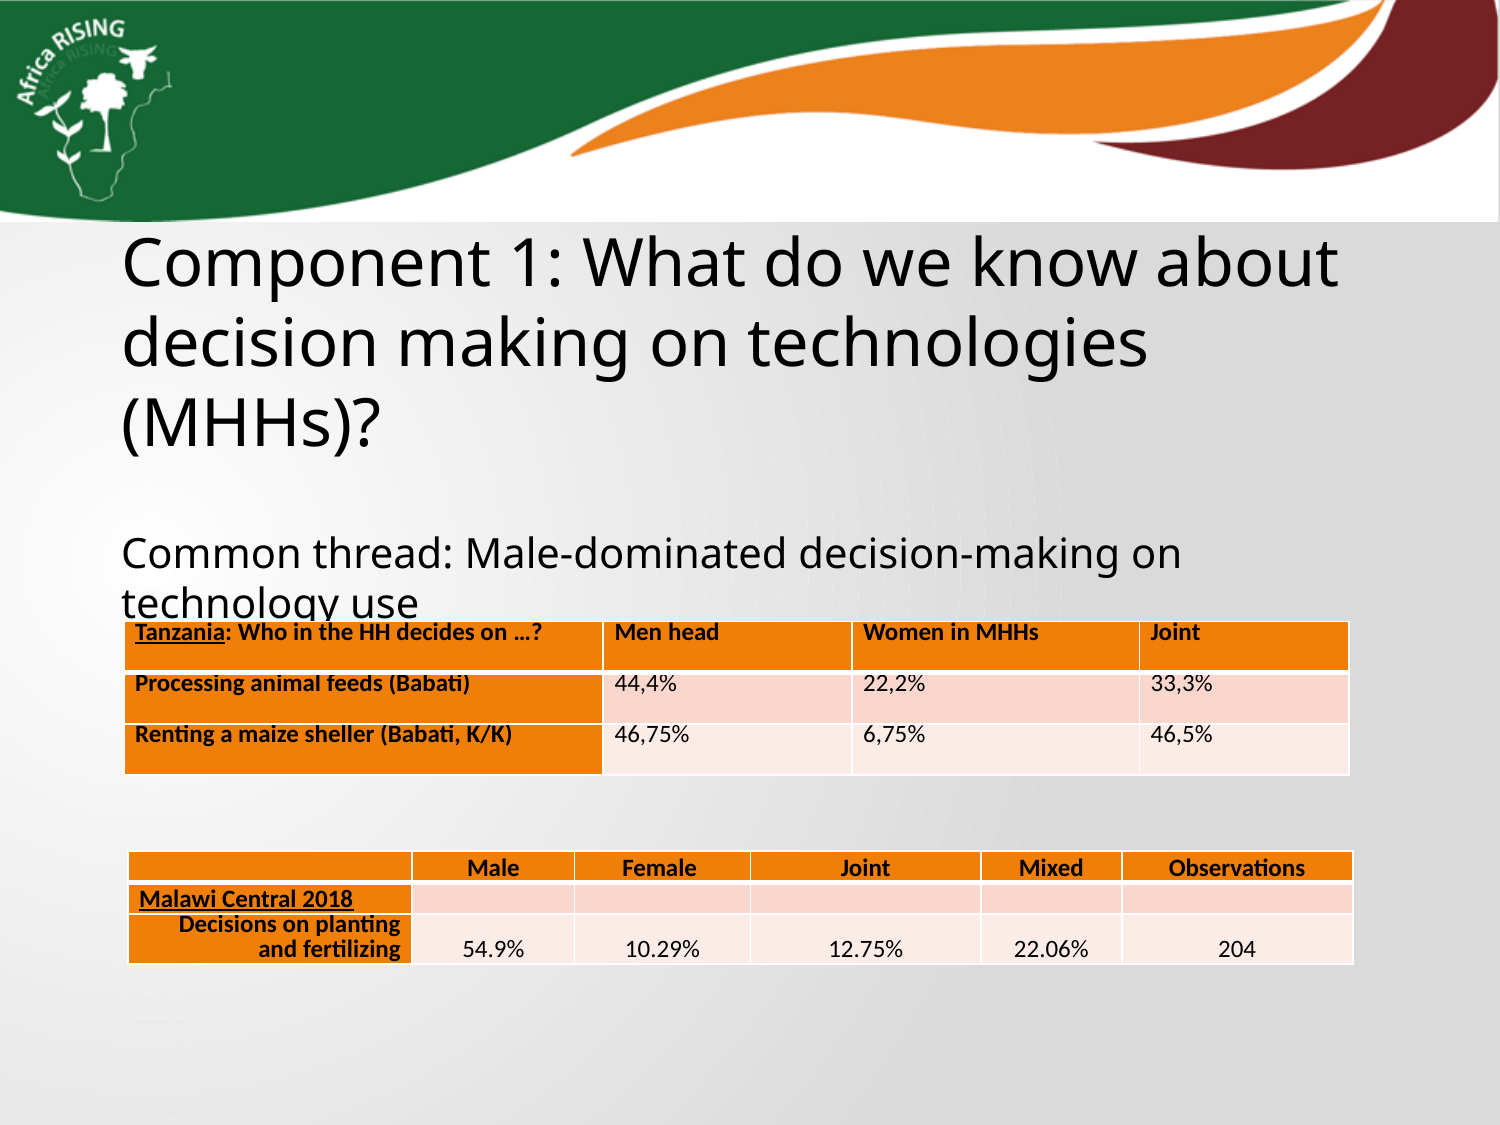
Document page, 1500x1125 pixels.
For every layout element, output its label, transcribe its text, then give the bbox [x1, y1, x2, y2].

table_header Observations [1123, 852, 1352, 880]
table_header Joint [1140, 622, 1348, 670]
table_cell 54.9% [413, 915, 574, 963]
table_header Tanzania: Who in the HH decides on …? [125, 622, 602, 670]
table_cell Decisions on planting and fertilizing [129, 915, 411, 963]
table_cell 22,2% [853, 675, 1139, 723]
table_header [129, 852, 411, 880]
table_cell 204 [1123, 915, 1352, 963]
table_cell 33,3% [1140, 675, 1348, 723]
picture [0, 0, 1499, 222]
table_header Male [413, 852, 574, 880]
table_cell [575, 885, 750, 913]
list Component 1: What do we know about decision making on technologies (MHHs)? Common thread: Male-dominated decision-making on technology use Response variable “joint” problematic [87, 212, 1363, 386]
table_cell 6,75% [853, 725, 1139, 774]
table_cell Malawi Central 2018 [129, 885, 411, 913]
table_header Female [575, 852, 750, 880]
table_header Men head [604, 622, 851, 670]
table_cell Processing animal feeds (Babati) [125, 675, 602, 723]
table_cell [982, 885, 1121, 913]
table_cell 46,75% [604, 725, 851, 774]
table_header Joint [751, 852, 980, 880]
table_cell 46,5% [1140, 725, 1348, 774]
table_cell 12.75% [751, 915, 980, 963]
table_cell [1123, 885, 1352, 913]
table_cell [751, 885, 980, 913]
table_cell 10.29% [575, 915, 750, 963]
table_header Women in MHHs [853, 622, 1139, 670]
table_header Mixed [982, 852, 1121, 880]
table_cell Renting a maize sheller (Babati, K/K) [125, 725, 602, 774]
table_cell 22.06% [982, 915, 1121, 963]
table_cell 44,4% [604, 675, 851, 723]
table_cell [413, 885, 574, 913]
